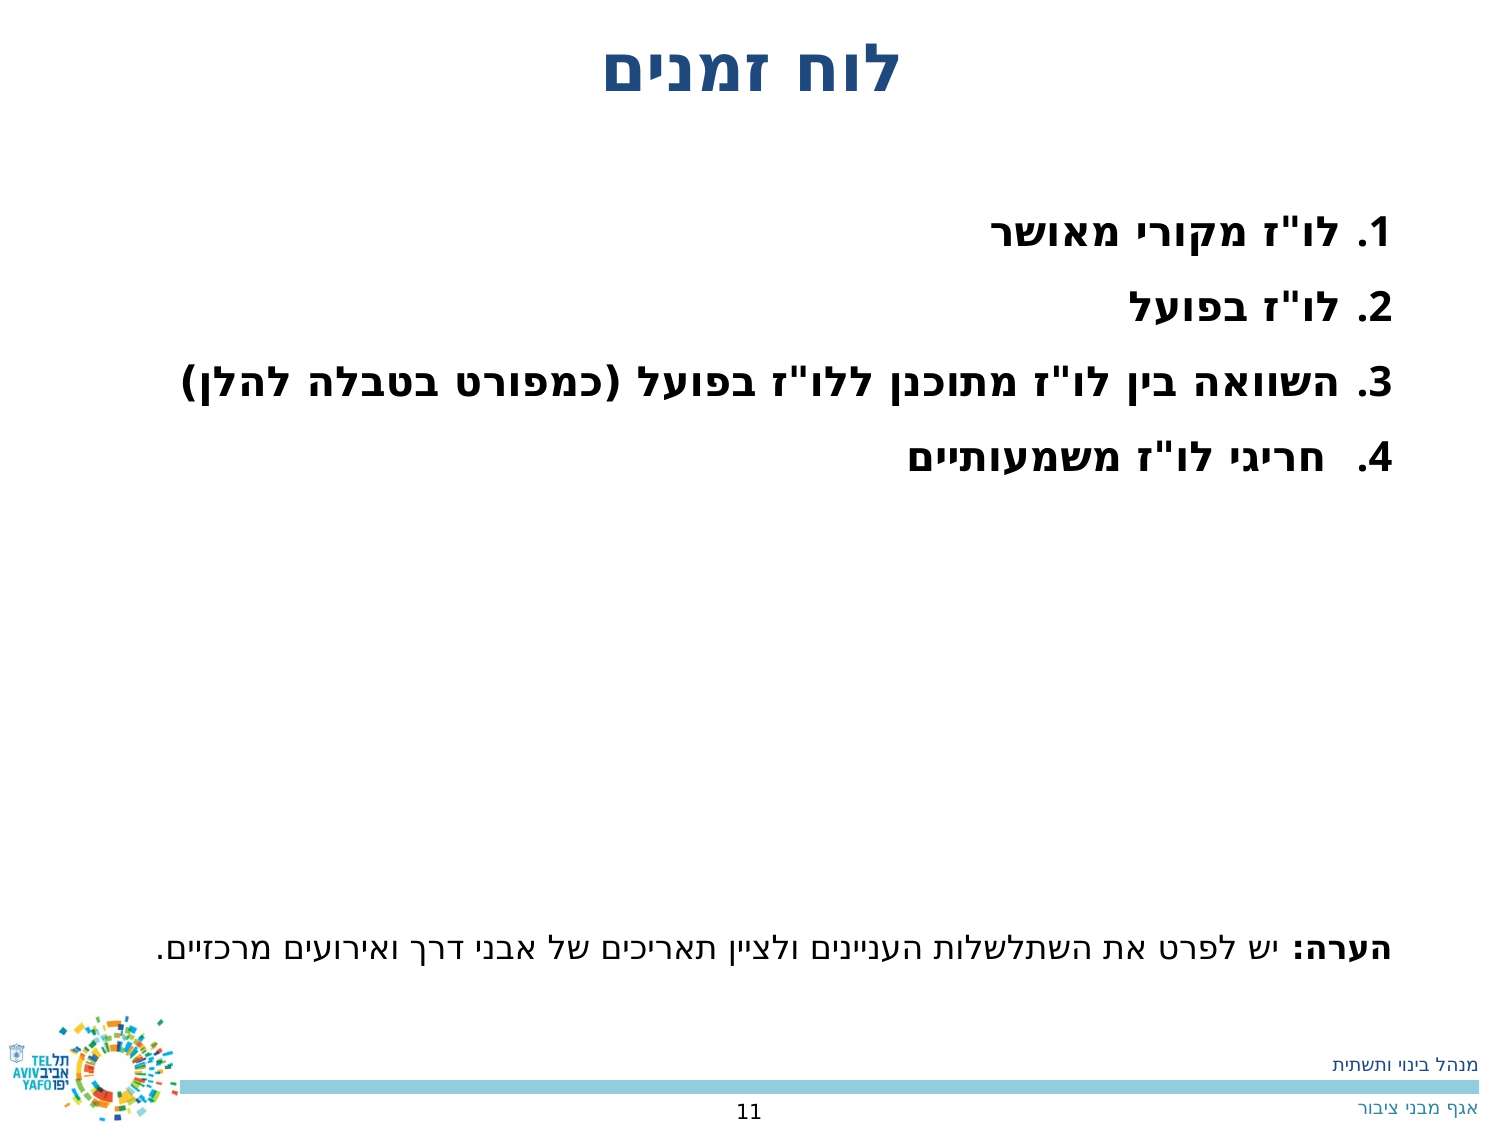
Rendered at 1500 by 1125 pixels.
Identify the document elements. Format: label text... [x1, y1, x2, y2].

text_box לוח זמנים [348, 12, 1157, 117]
picture [7, 1013, 180, 1123]
text_box לו"ז מקורי מאושר לו"ז בפועל השוואה בין לו"ז מתוכנן ללו"ז בפועל (כמפורט בטבלה להלן) חריגי לו"ז משמעותיים [91, 172, 1488, 488]
text_box הערה: יש לפרט את השתלשלות העניינים ולציין תאריכים של אבני דרך ואירועים מרכזיים. [96, 905, 1408, 988]
